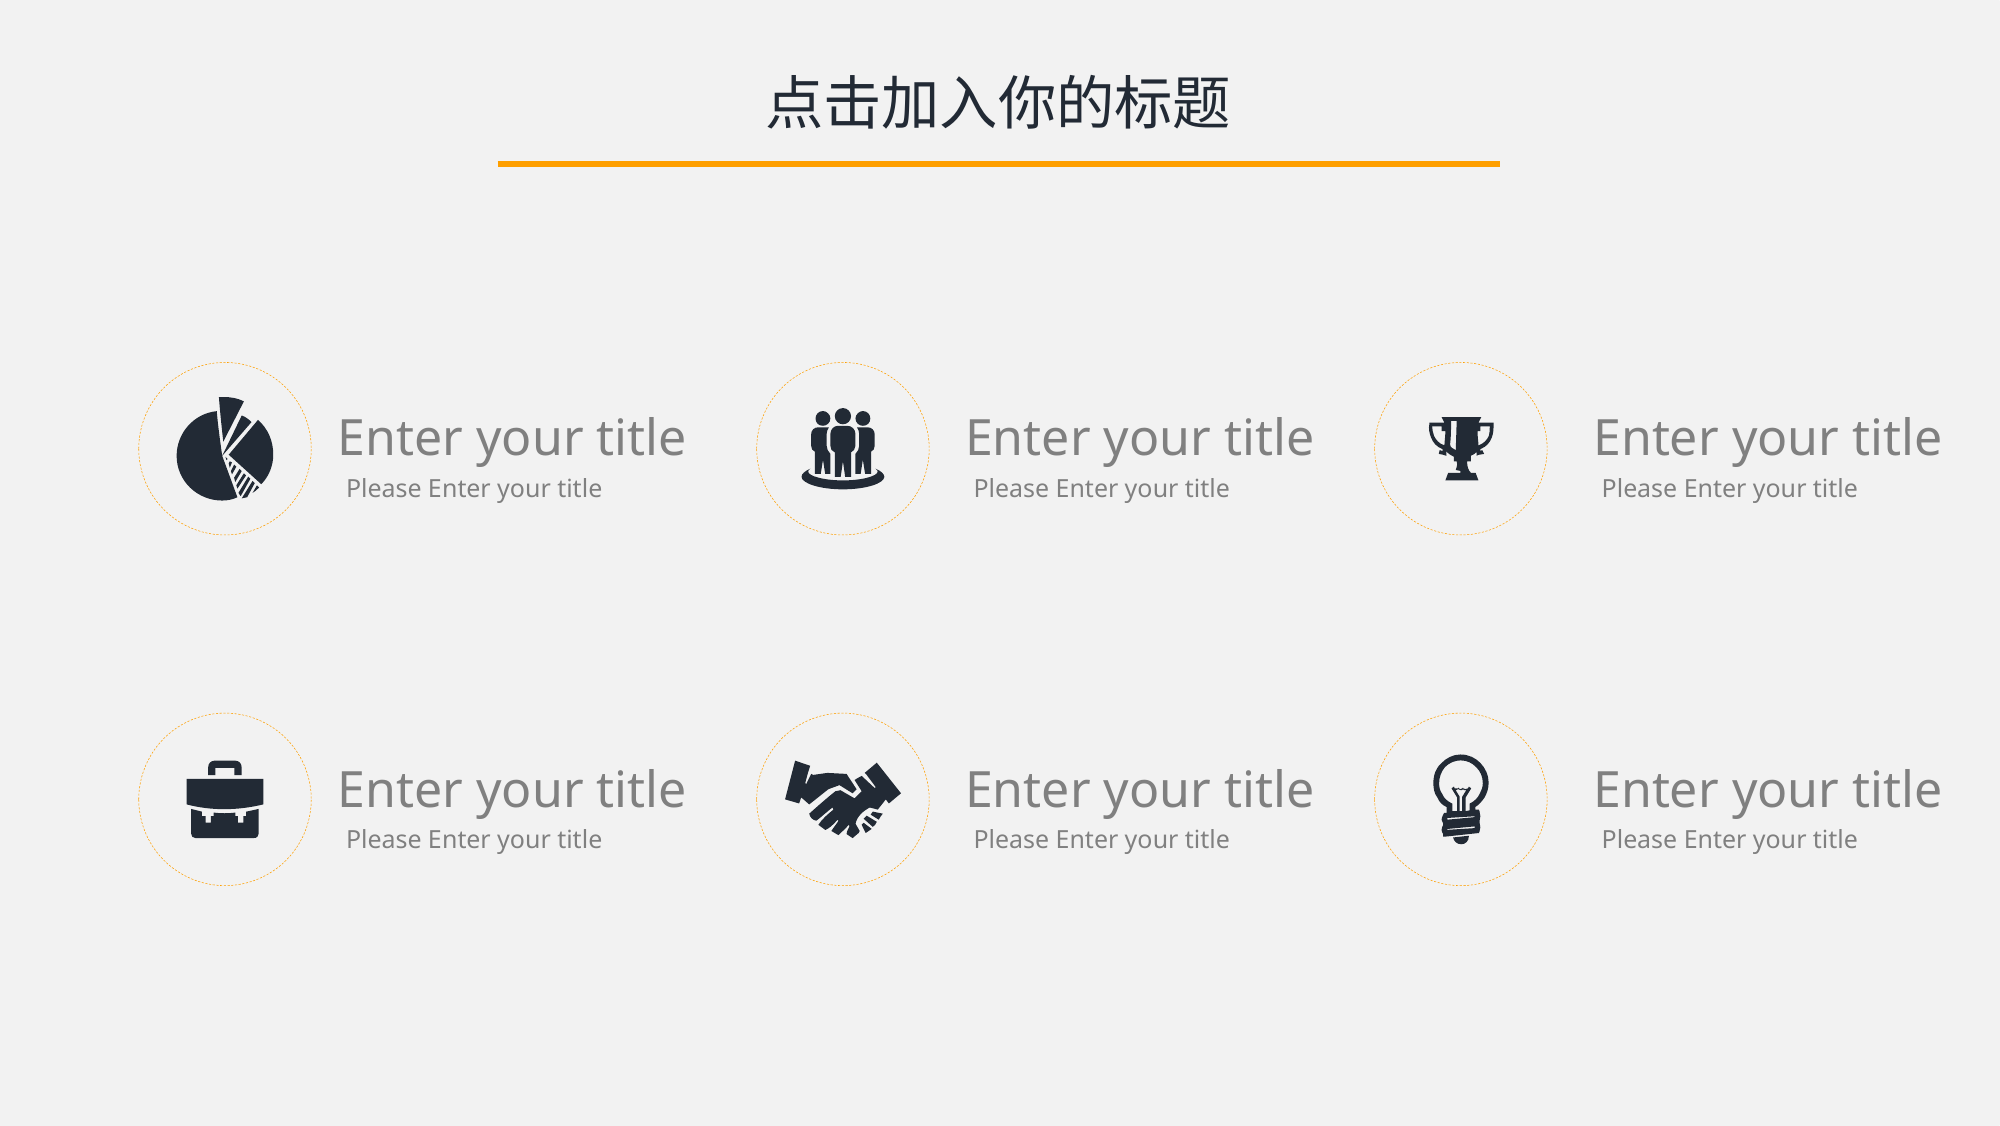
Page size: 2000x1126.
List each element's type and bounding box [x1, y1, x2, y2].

text_box [497, 65, 1501, 165]
text_box [138, 362, 2000, 886]
